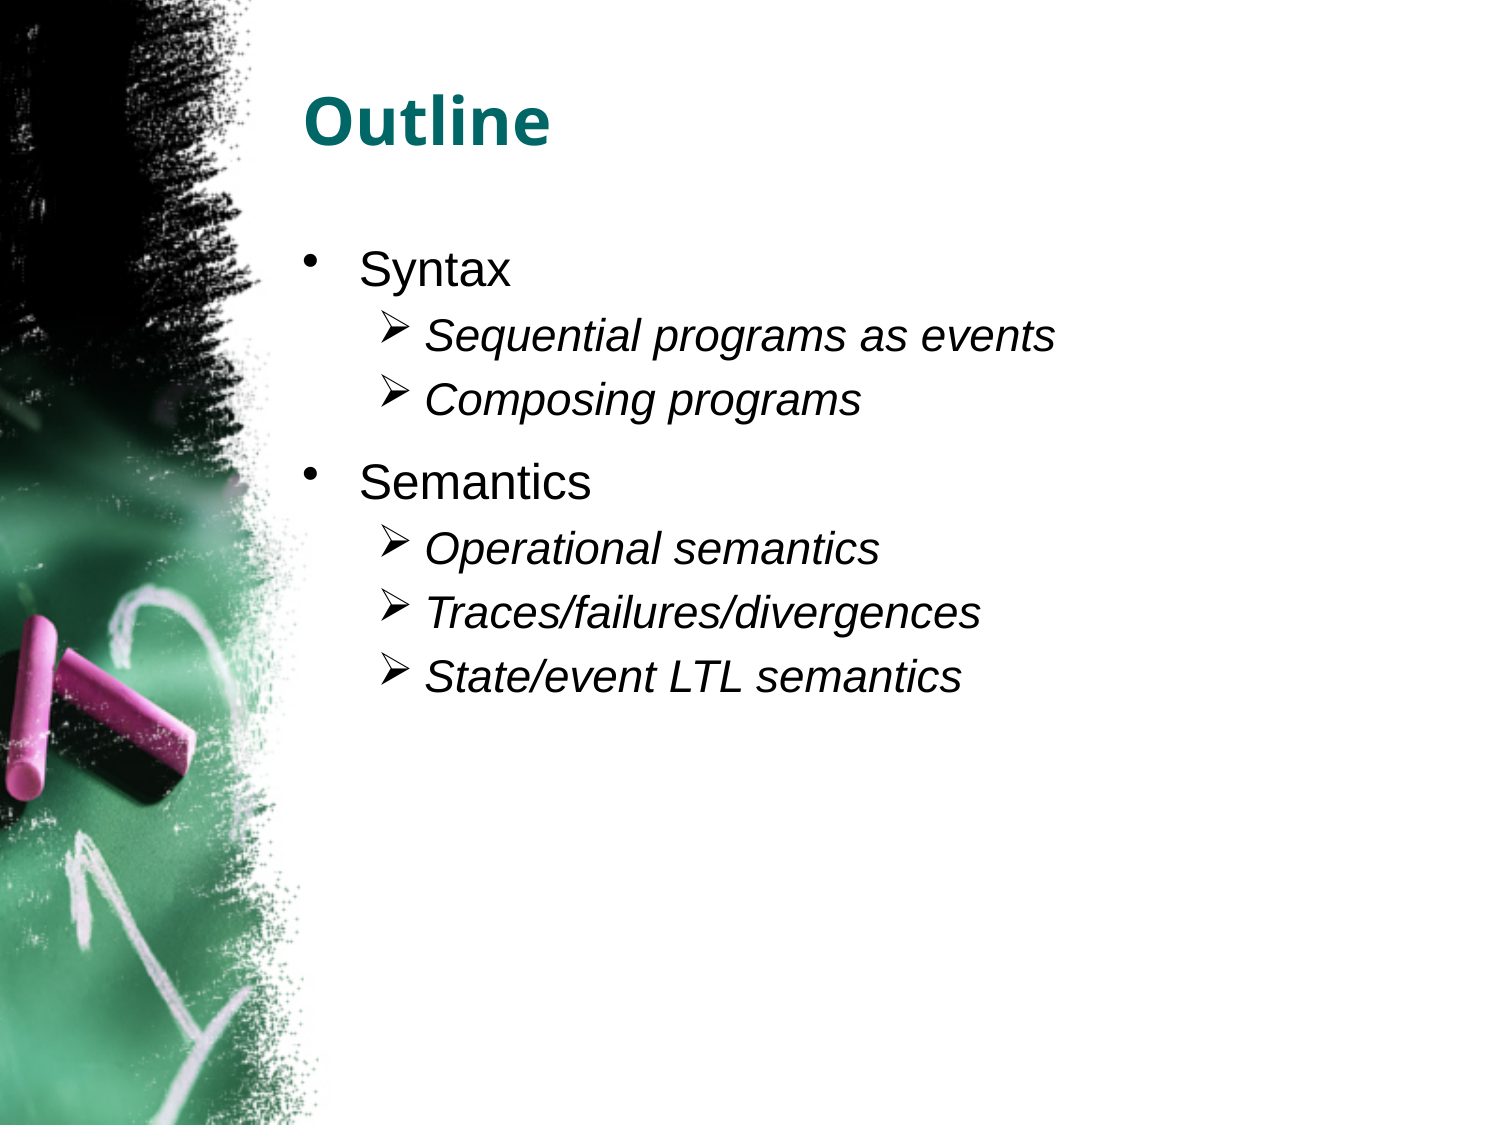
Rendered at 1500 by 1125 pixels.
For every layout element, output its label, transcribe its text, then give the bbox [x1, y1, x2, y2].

title Outline [287, 49, 1438, 188]
picture [0, 0, 1500, 1125]
list Syntax Sequential programs as events Composing programs Semantics Operational semantics Traces/failures/divergences State/event LTL semantics [287, 228, 1438, 980]
